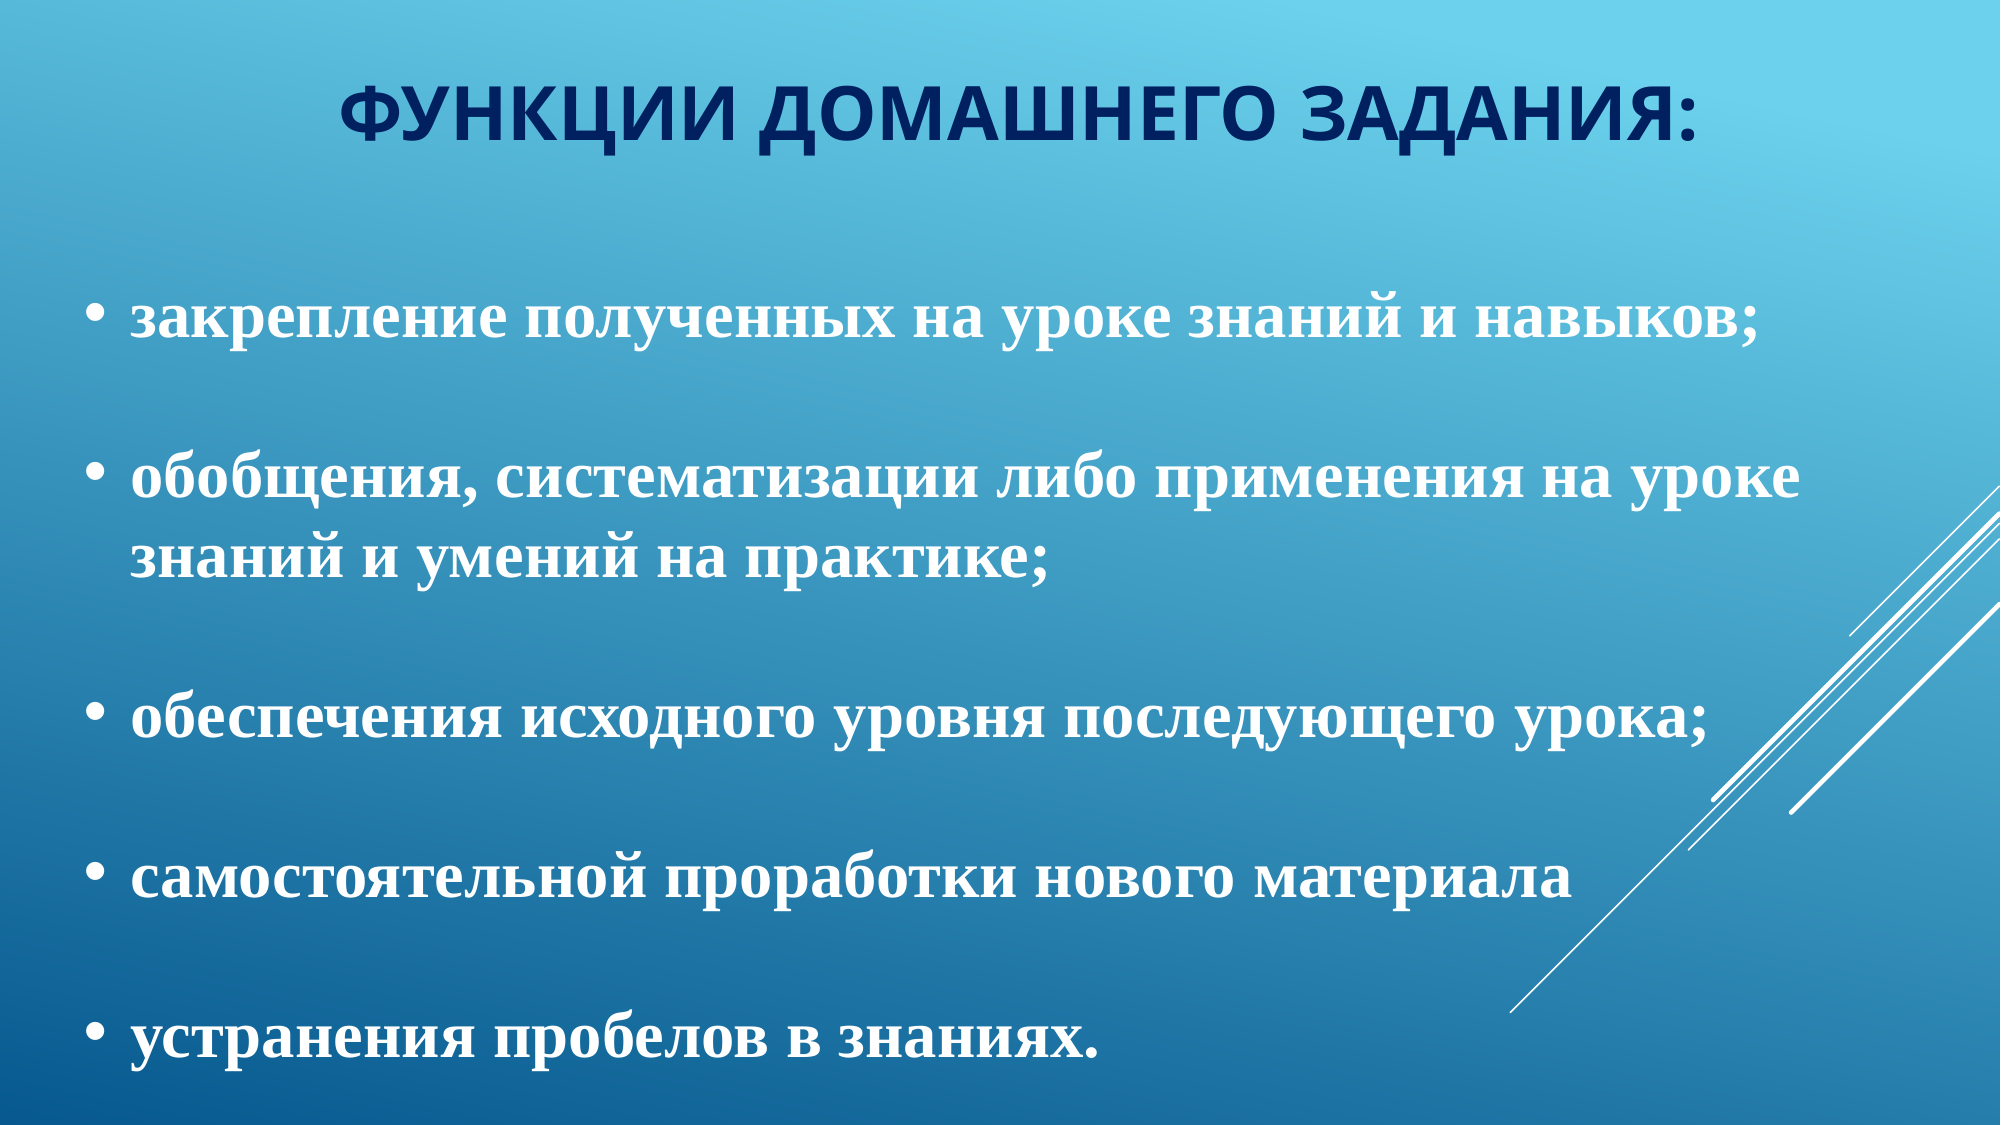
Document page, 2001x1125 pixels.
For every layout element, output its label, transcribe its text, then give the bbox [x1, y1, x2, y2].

text_box закрепление полученных на уроке знаний и навыков; обобщения, систематизации либо применения на уроке знаний и умений на практике; обеспечения исходного уровня последующего урока; самостоятельной проработки нового материала устранения пробелов в знаниях. [68, 263, 1912, 1078]
title Функции домашнего задания: [133, 40, 1905, 181]
